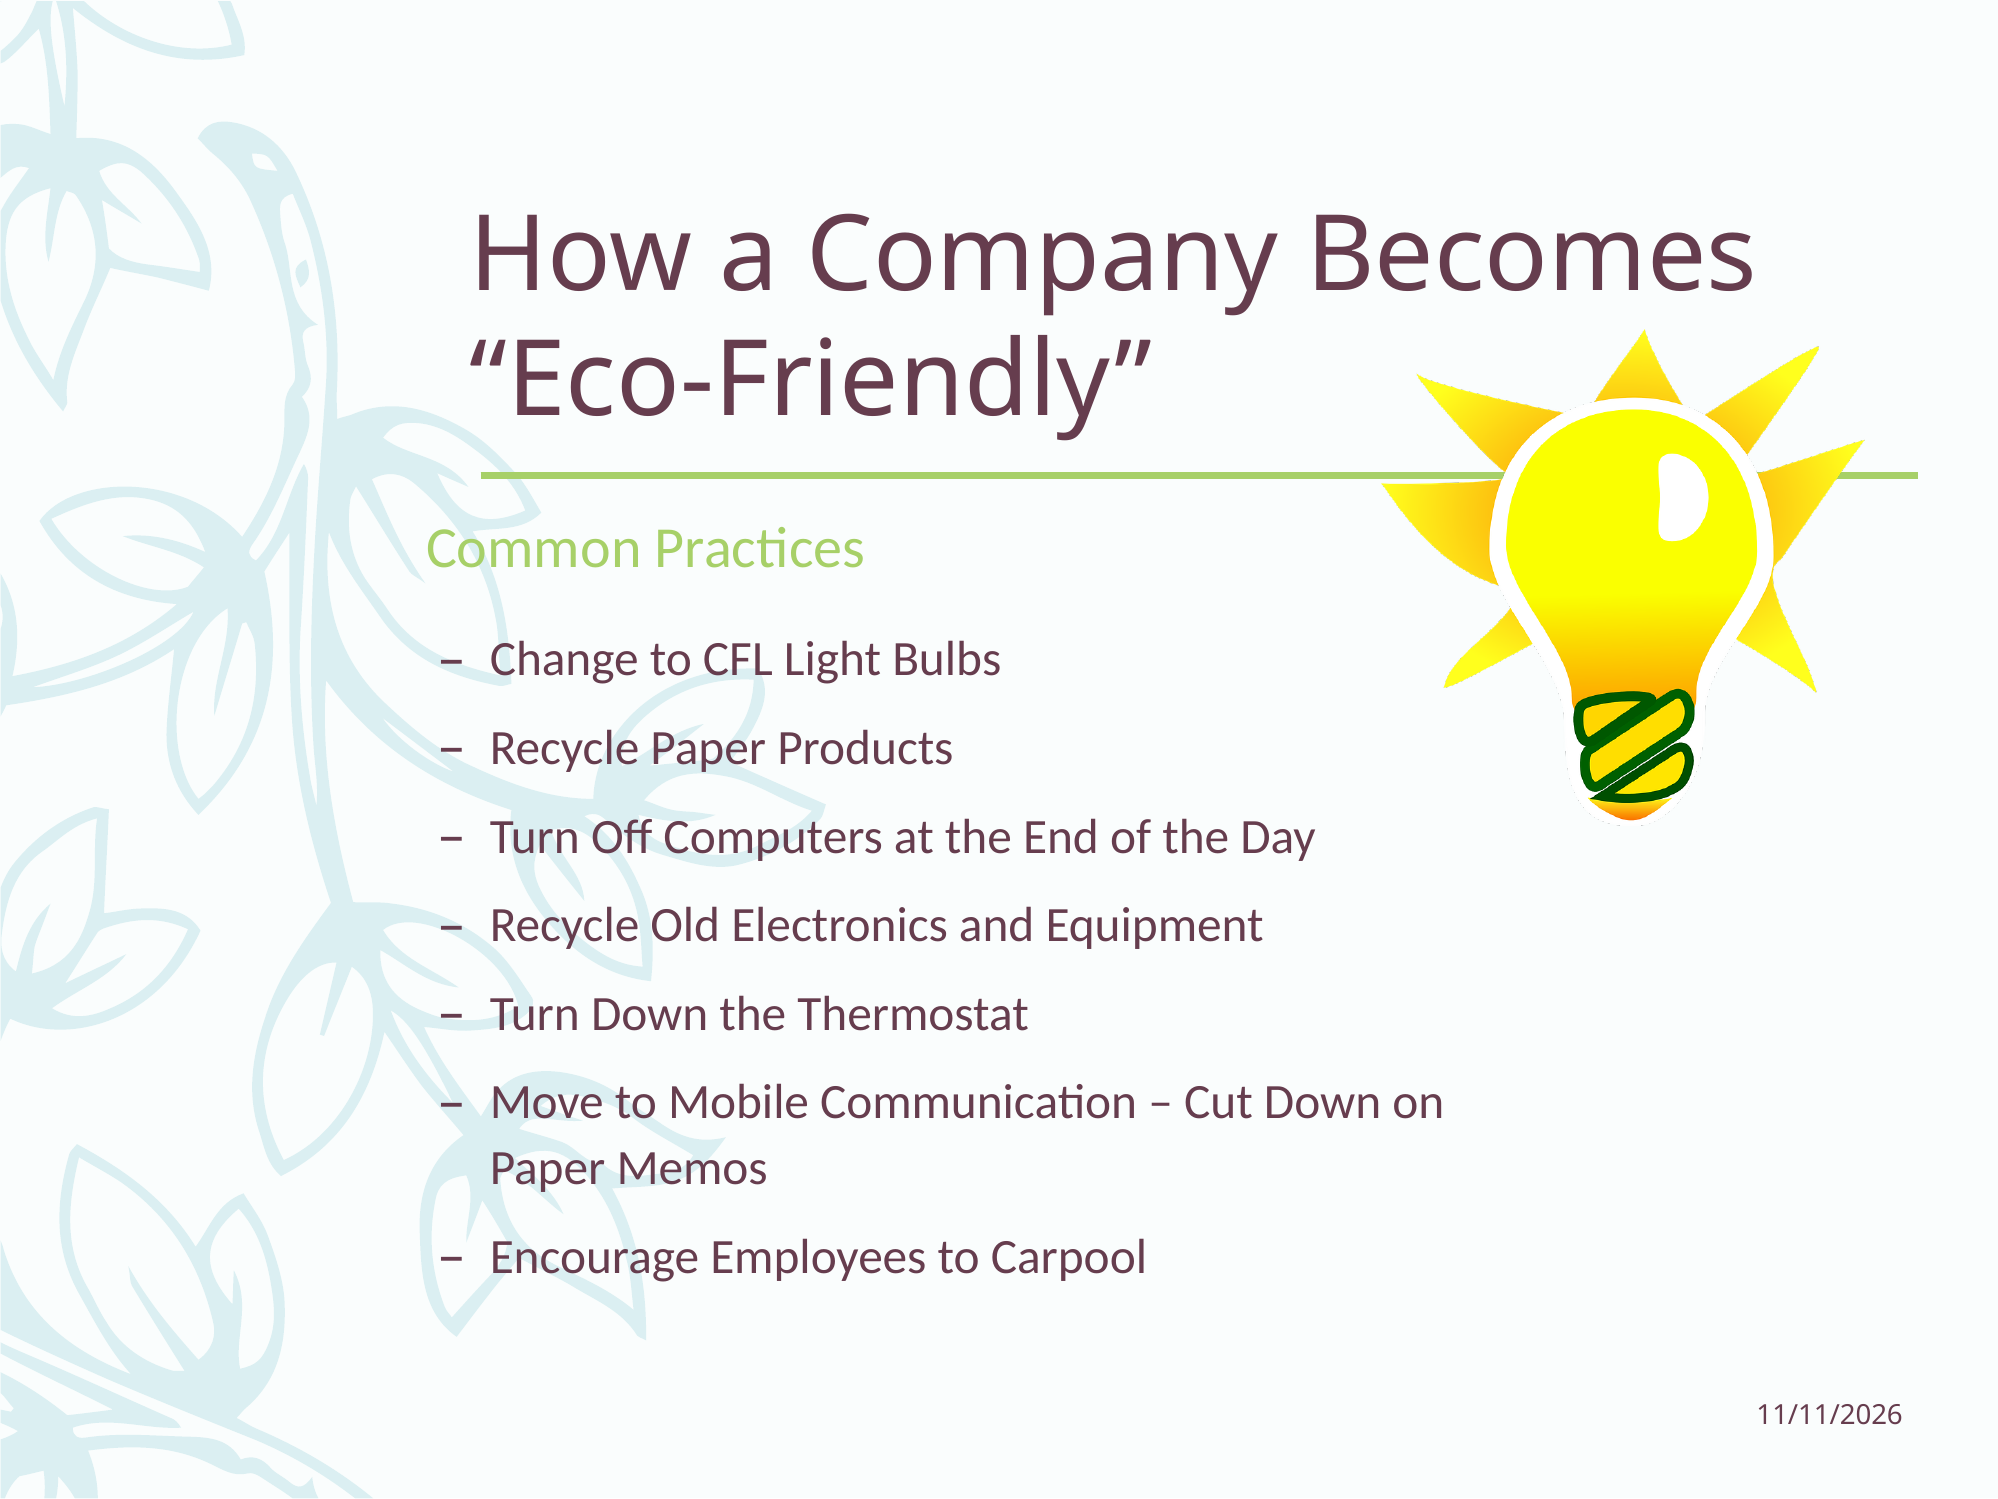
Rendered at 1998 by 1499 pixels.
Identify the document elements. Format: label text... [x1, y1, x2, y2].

list Common Practices [410, 462, 1184, 589]
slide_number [1468, 1375, 1918, 1456]
title How a Company Becomes “Eco-Friendly” [454, 182, 1913, 475]
list Change to CFL Light Bulbs Recycle Paper Products Turn Off Computers at the End of the Day Recycle Old Electronics and Equipment Turn Down the Thermostat Move to Mobile Communication – Cut Down on Paper Memos Encourage Employees to Carpool [424, 612, 1587, 1291]
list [1381, 329, 1865, 826]
